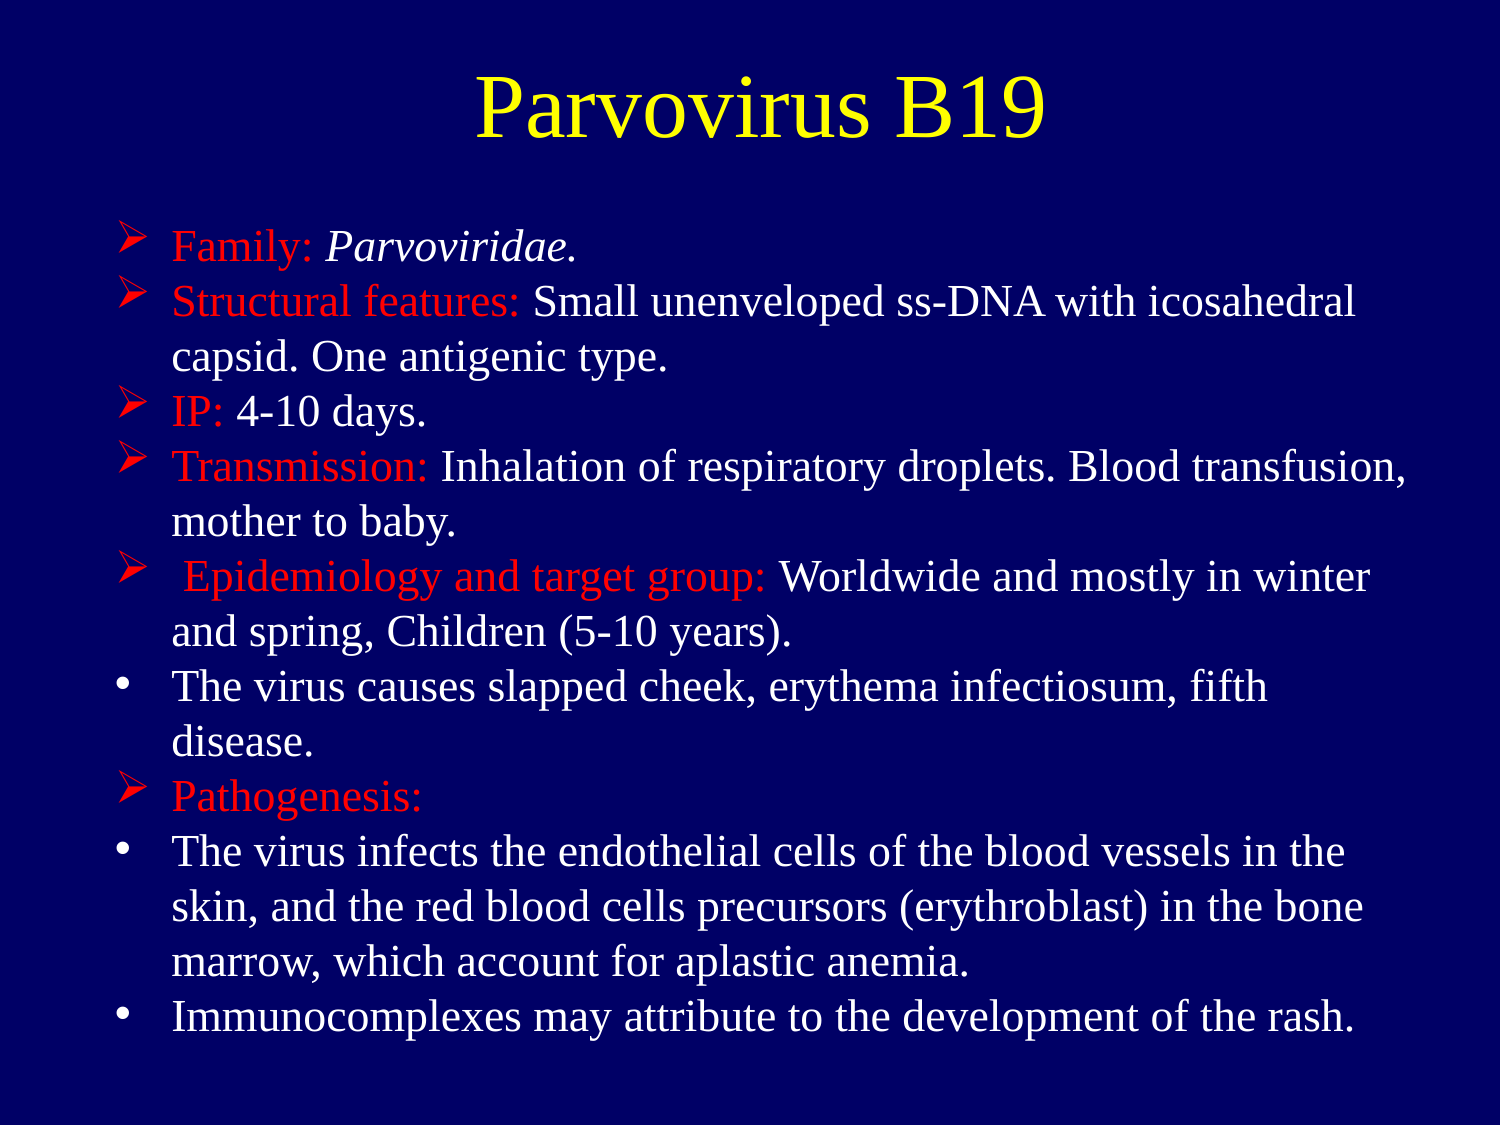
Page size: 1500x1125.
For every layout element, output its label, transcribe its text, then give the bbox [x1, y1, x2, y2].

text_box Family: Parvoviridae. Structural features: Small unenveloped ss-DNA with icosahedral capsid. One antigenic type. IP: 4-10 days. Transmission: Inhalation of respiratory droplets. Blood transfusion, mother to baby. Epidemiology and target group: Worldwide and mostly in winter and spring, Children (5-10 years). The virus causes slapped cheek, erythema infectiosum, fifth disease. Pathogenesis: The virus infects the endothelial cells of the blood vessels in the skin, and the red blood cells precursors (erythroblast) in the bone marrow, which account for aplastic anemia. Immunocomplexes may attribute to the development of the rash. [100, 208, 1424, 1125]
title Parvovirus B19 [74, 6, 1426, 195]
